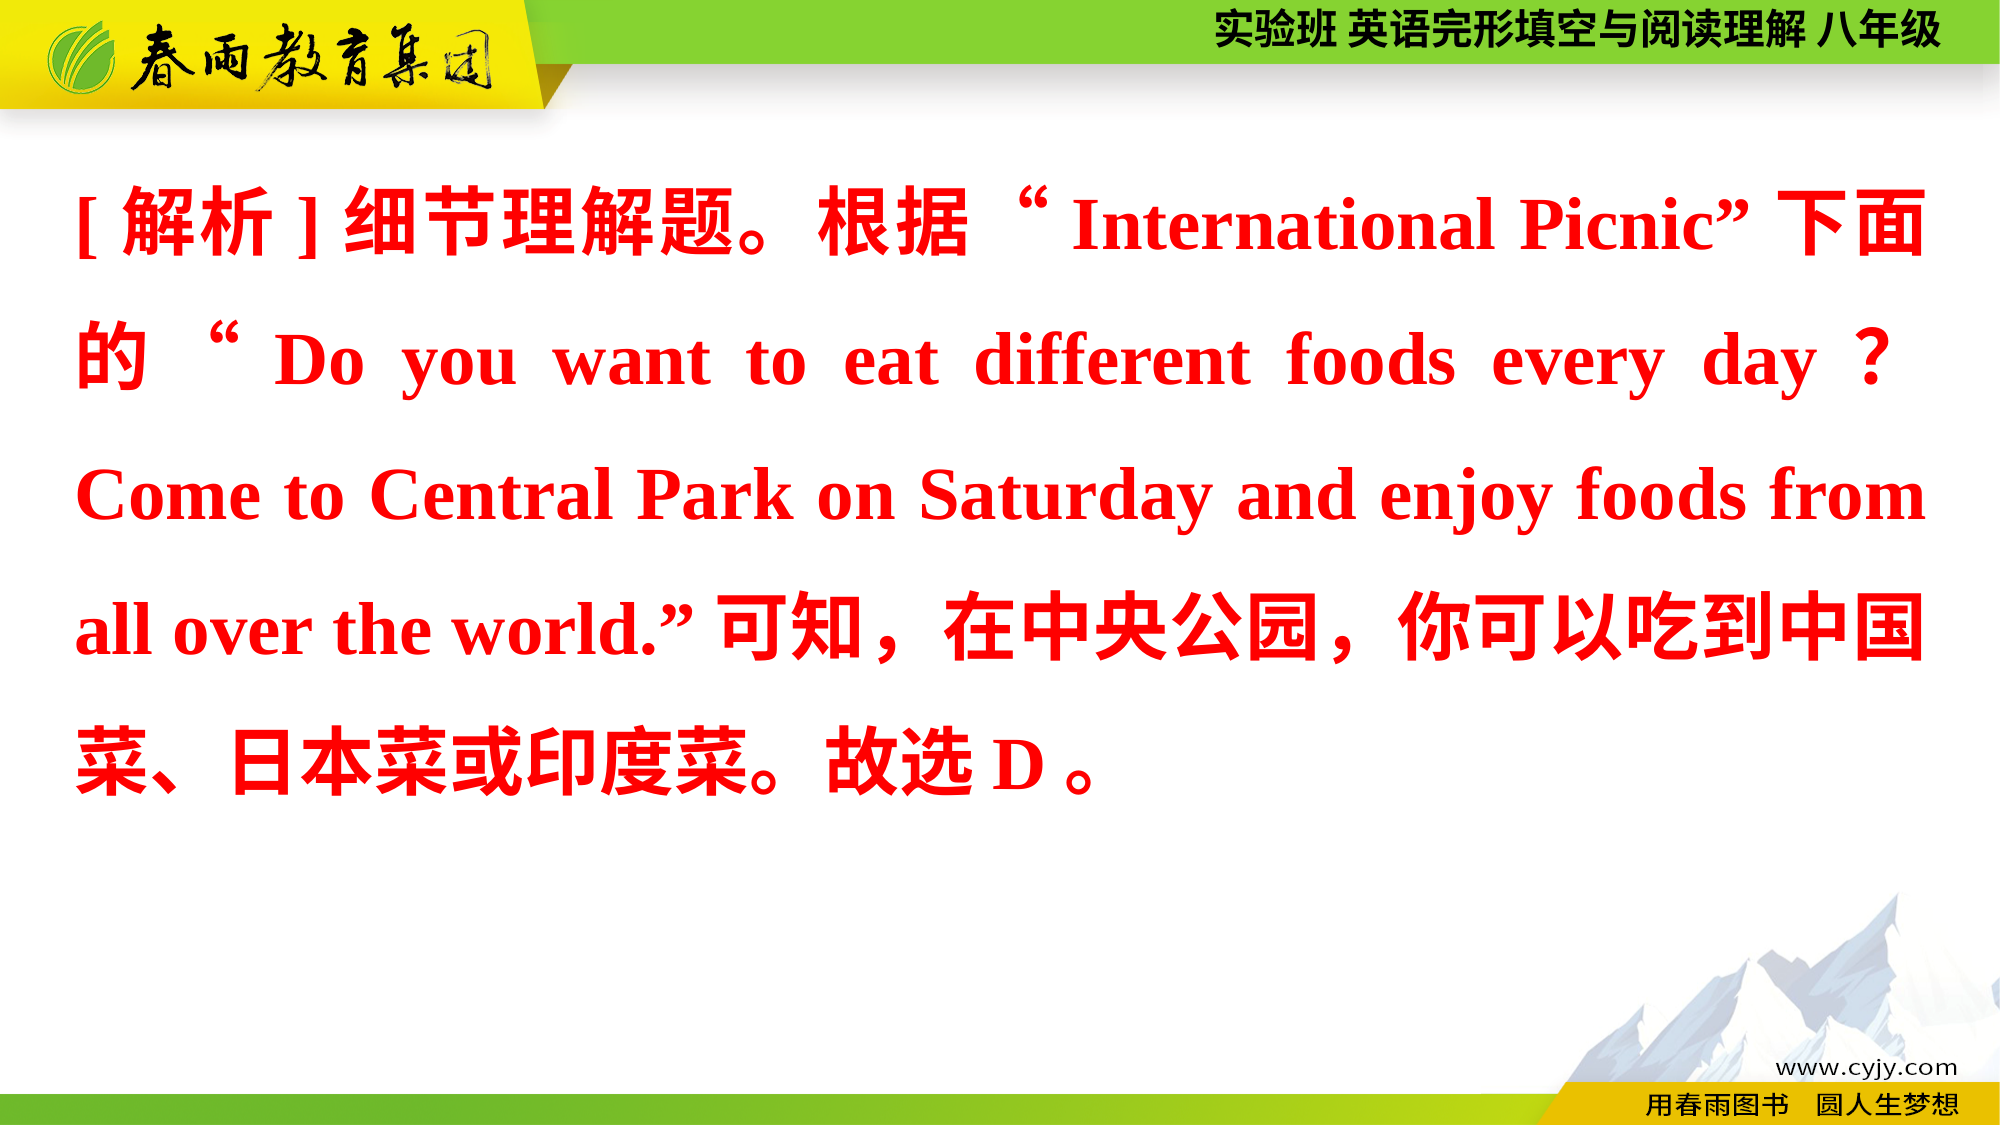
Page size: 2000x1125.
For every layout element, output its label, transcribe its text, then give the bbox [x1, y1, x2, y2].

list [解析]细节理解题。根据“International Picnic”下面的“Do you want to eat different foods every day？ Come to Central Park on Saturday and enjoy foods from all over the world.”可知，在中央公园，你可以吃到中国菜、日本菜或印度菜。故选D。 [59, 122, 1944, 802]
picture [0, 0, 2000, 1125]
